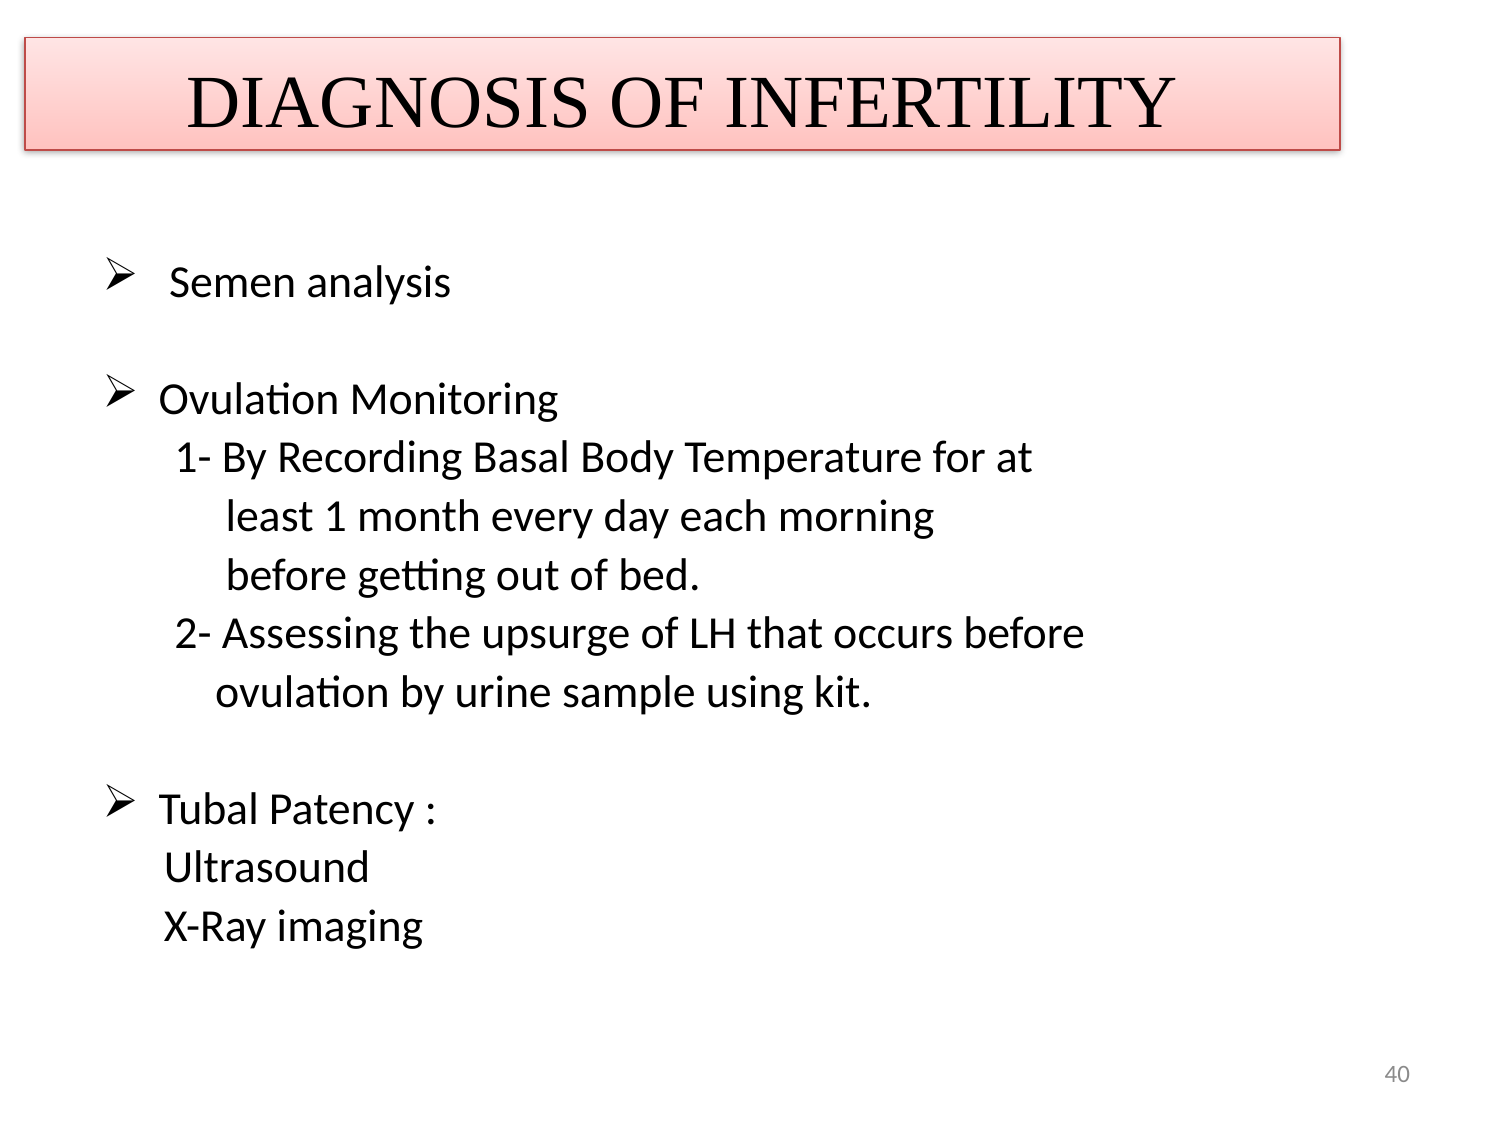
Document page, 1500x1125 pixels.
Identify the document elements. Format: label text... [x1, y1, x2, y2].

list Semen analysis Ovulation Monitoring 1- By Recording Basal Body Temperature for at least 1 month every day each morning before getting out of bed. 2- Assessing the upsurge of LH that occurs before ovulation by urine sample using kit. Tubal Patency : Ultrasound X-Ray imaging [87, 249, 1438, 1013]
slide_number 40 [1074, 1042, 1425, 1103]
title DIAGNOSIS OF INFERTILITY [24, 37, 1341, 151]
